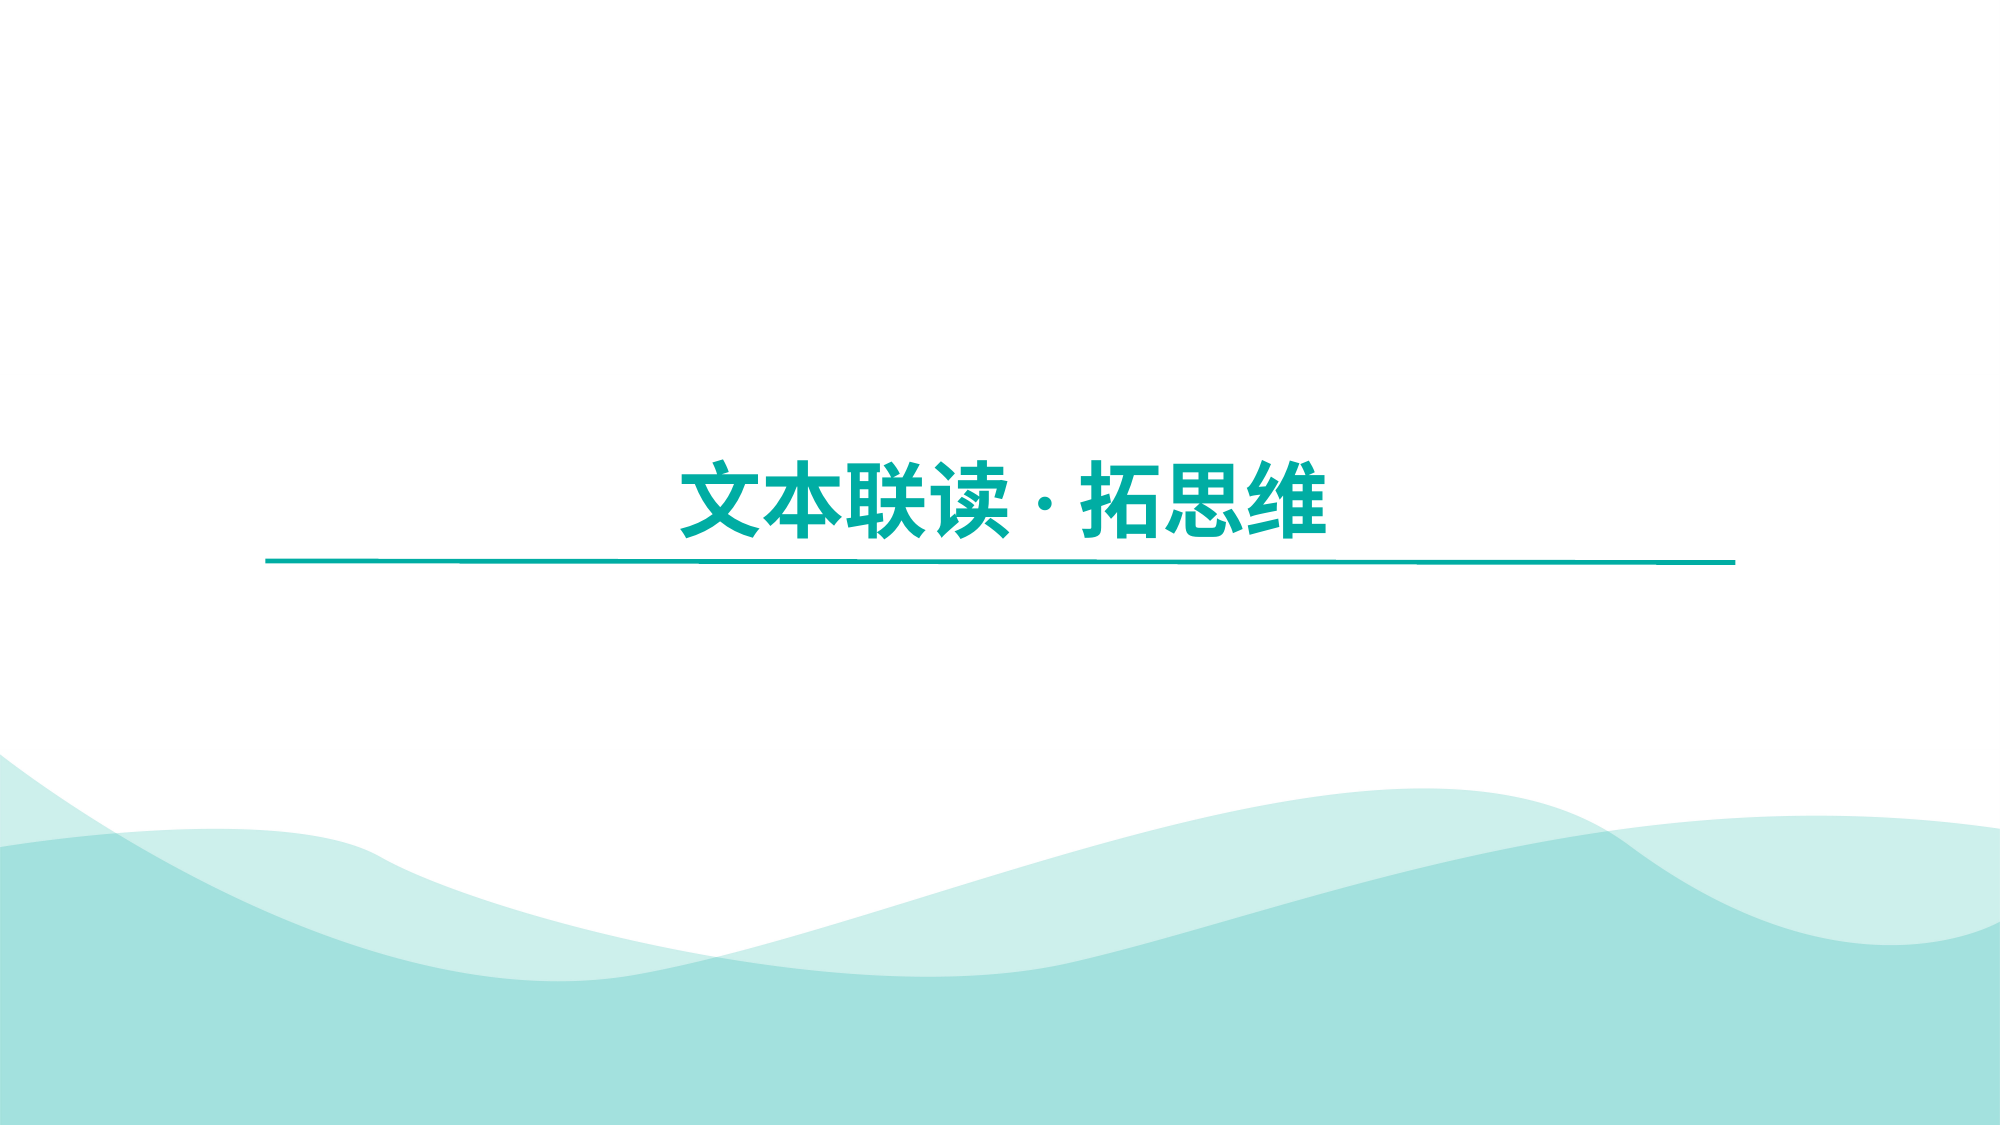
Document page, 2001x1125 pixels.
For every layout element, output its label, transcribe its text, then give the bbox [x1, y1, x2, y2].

text_box 文本联读·拓思维 [265, 436, 1742, 555]
picture [0, 0, 2000, 1125]
